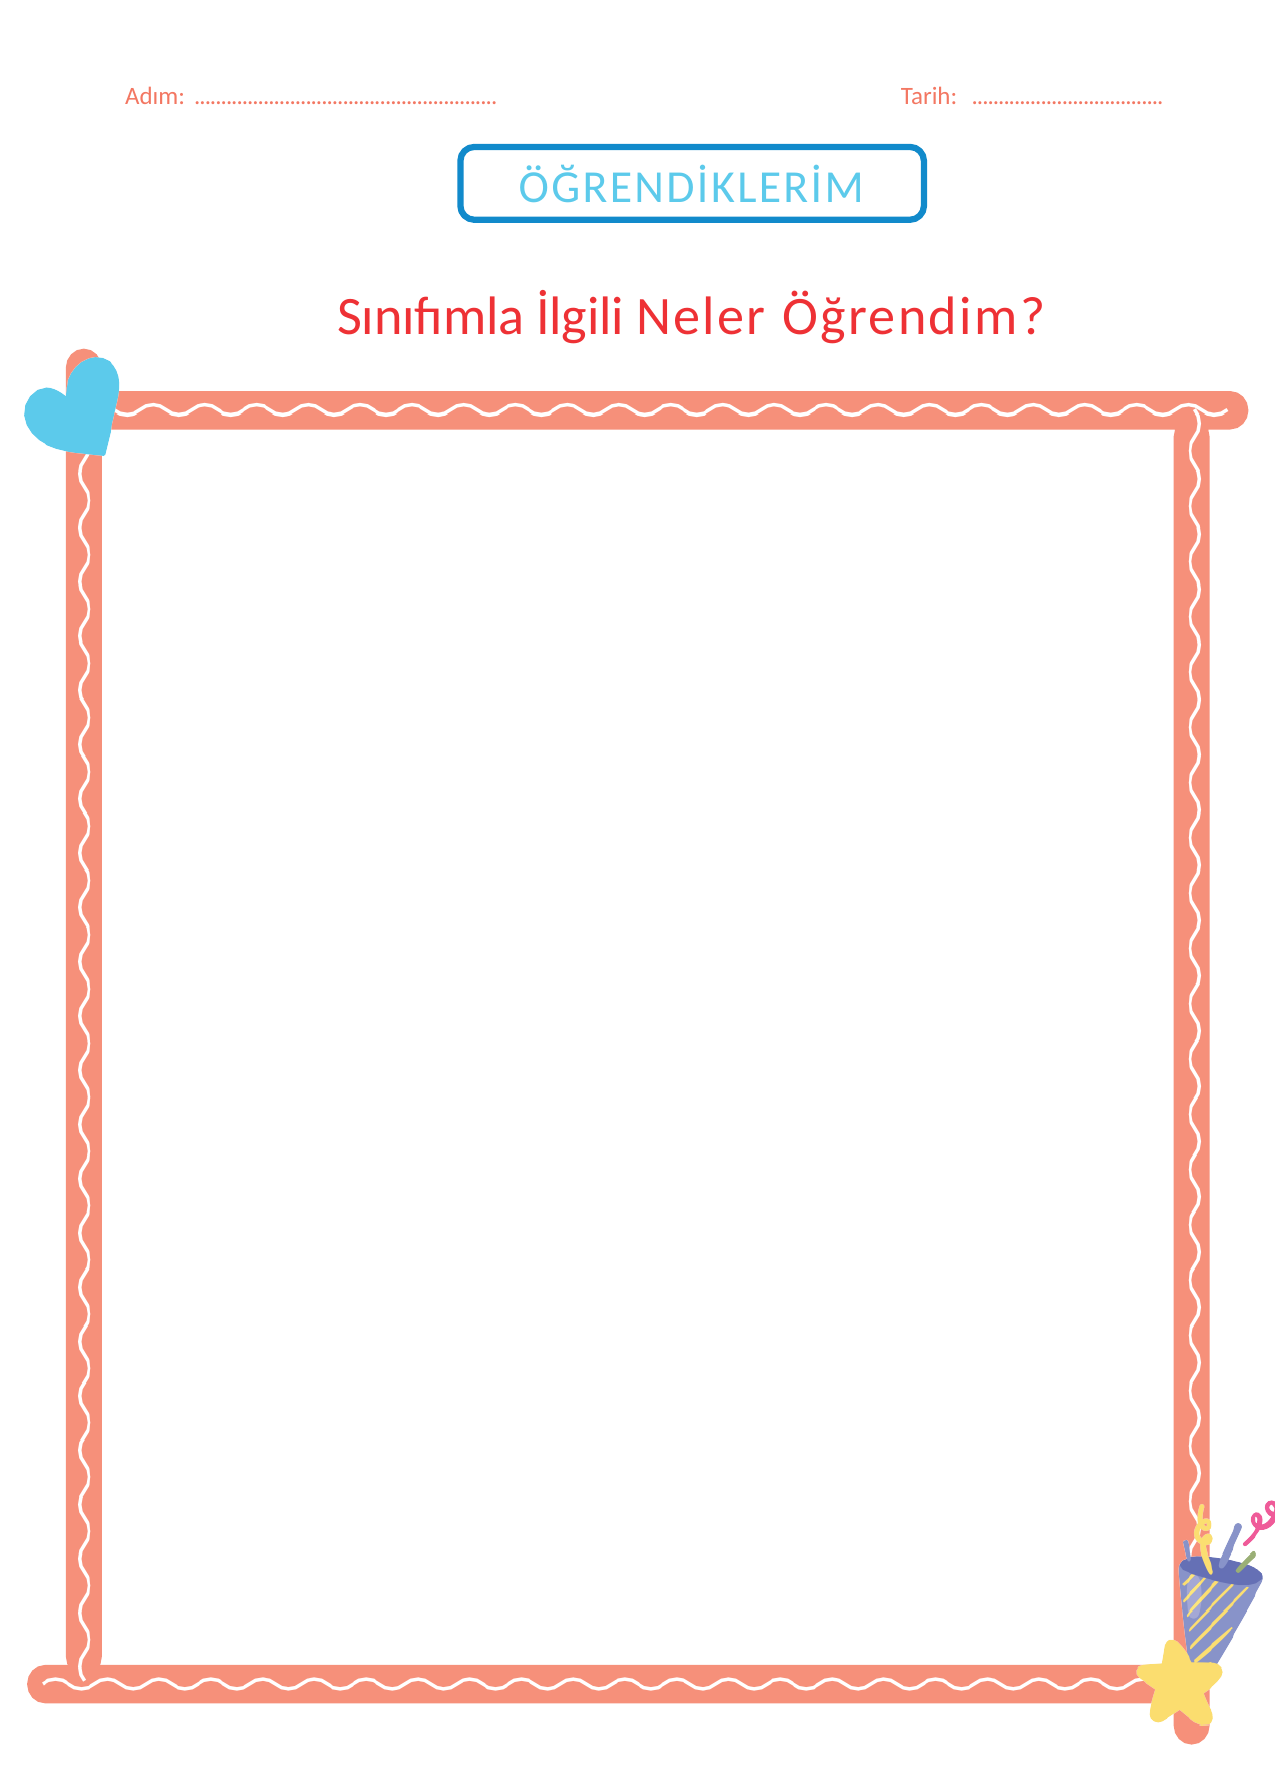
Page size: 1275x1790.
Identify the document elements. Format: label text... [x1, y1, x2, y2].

text_box Tarih: .................................... [898, 77, 1171, 110]
text_box ÖĞRENDİKLERİM Sınıfımla İlgili Neler Öğrendim? [275, 154, 1110, 346]
text_box Adım: ......................................................... [122, 77, 505, 110]
text_box [462, 146, 922, 154]
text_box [24, 348, 1275, 1745]
